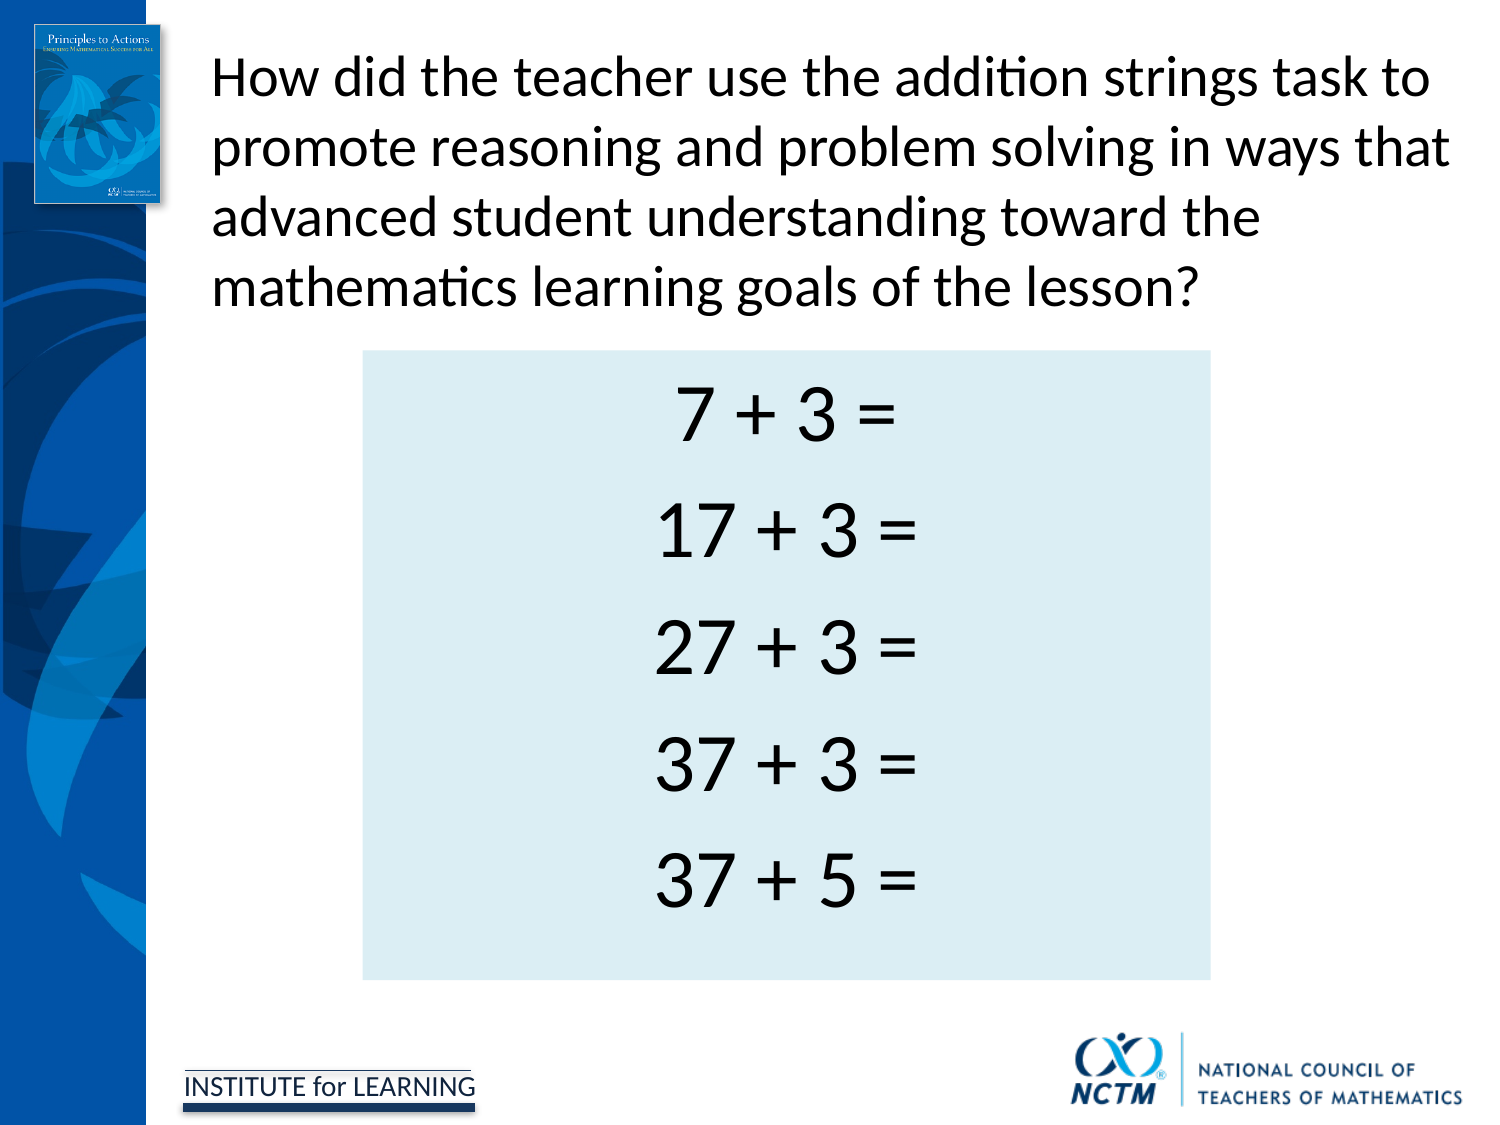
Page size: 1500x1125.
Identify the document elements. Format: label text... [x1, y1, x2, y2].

picture [35, 25, 160, 203]
list 7 + 3 = 17 + 3 = 27 + 3 = 37 + 3 = 37 + 5 = [362, 350, 1211, 981]
picture [0, 0, 146, 1125]
text_box How did the teacher use the addition strings task to promote reasoning and problem solving in ways that advanced student understanding toward the mathematics learning goals of the lesson? [197, 30, 1470, 326]
